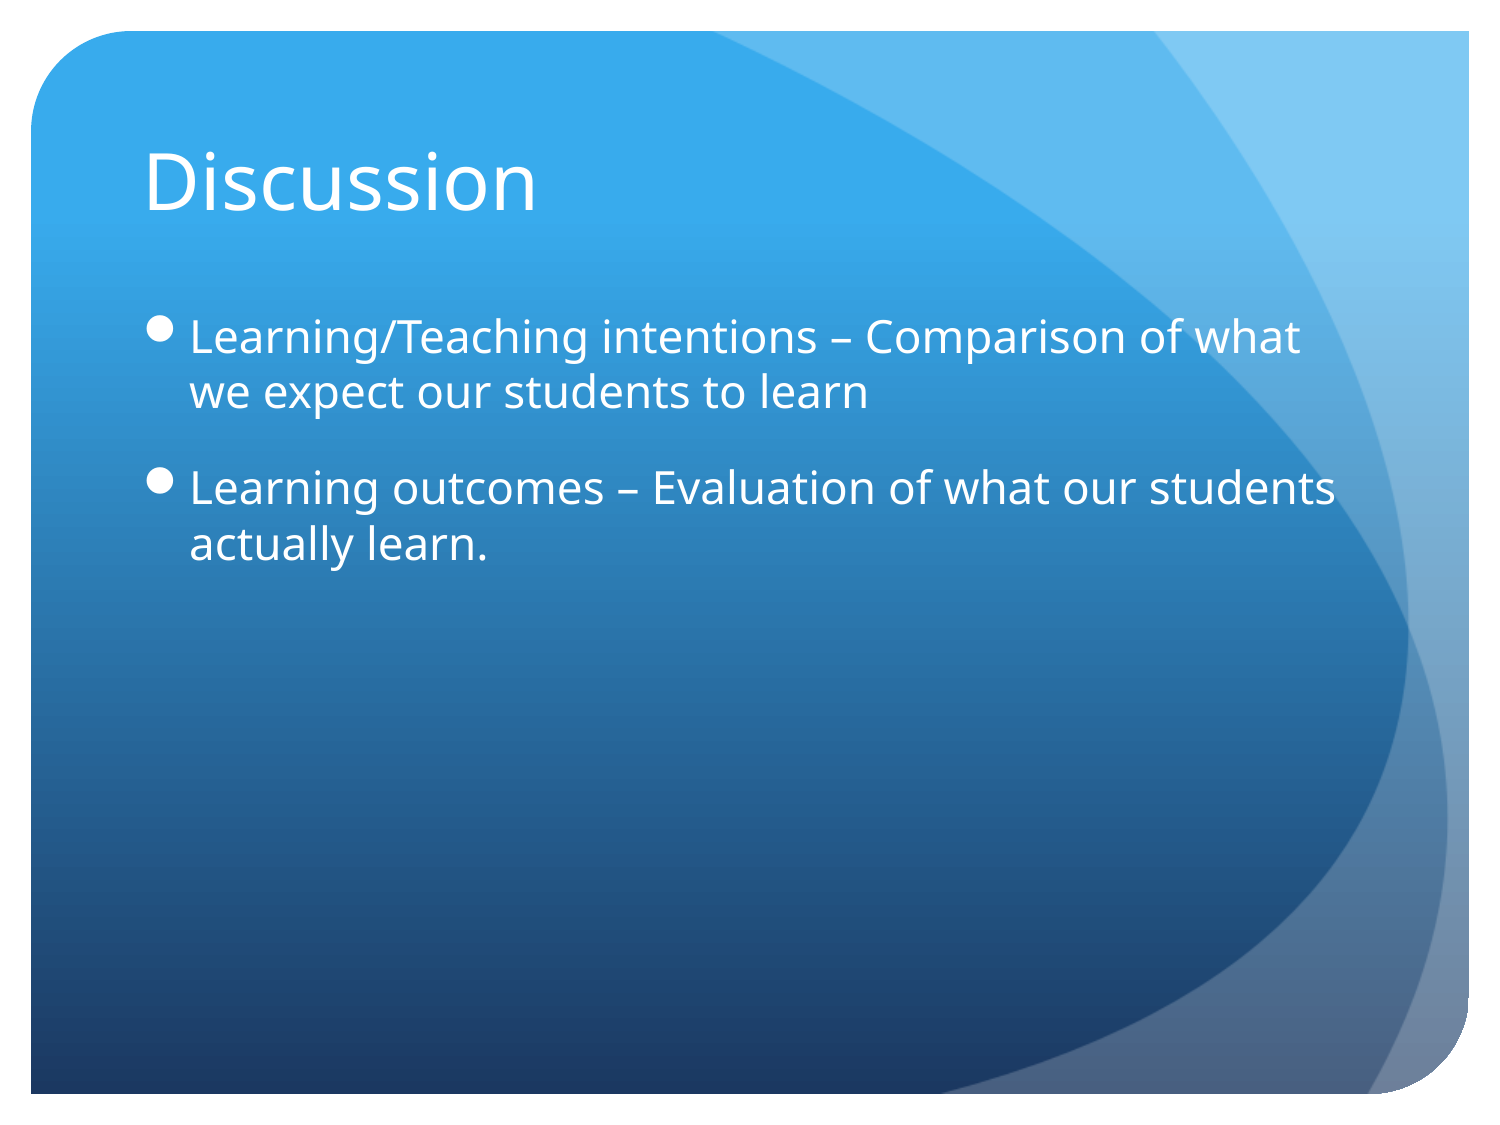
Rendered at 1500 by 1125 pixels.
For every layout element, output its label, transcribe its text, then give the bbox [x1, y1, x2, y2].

picture [24, 30, 1473, 1094]
list Learning/Teaching intentions – Comparison of what we expect our students to learn Learning outcomes – Evaluation of what our students actually learn. [127, 299, 1372, 991]
title Discussion [127, 62, 1372, 234]
